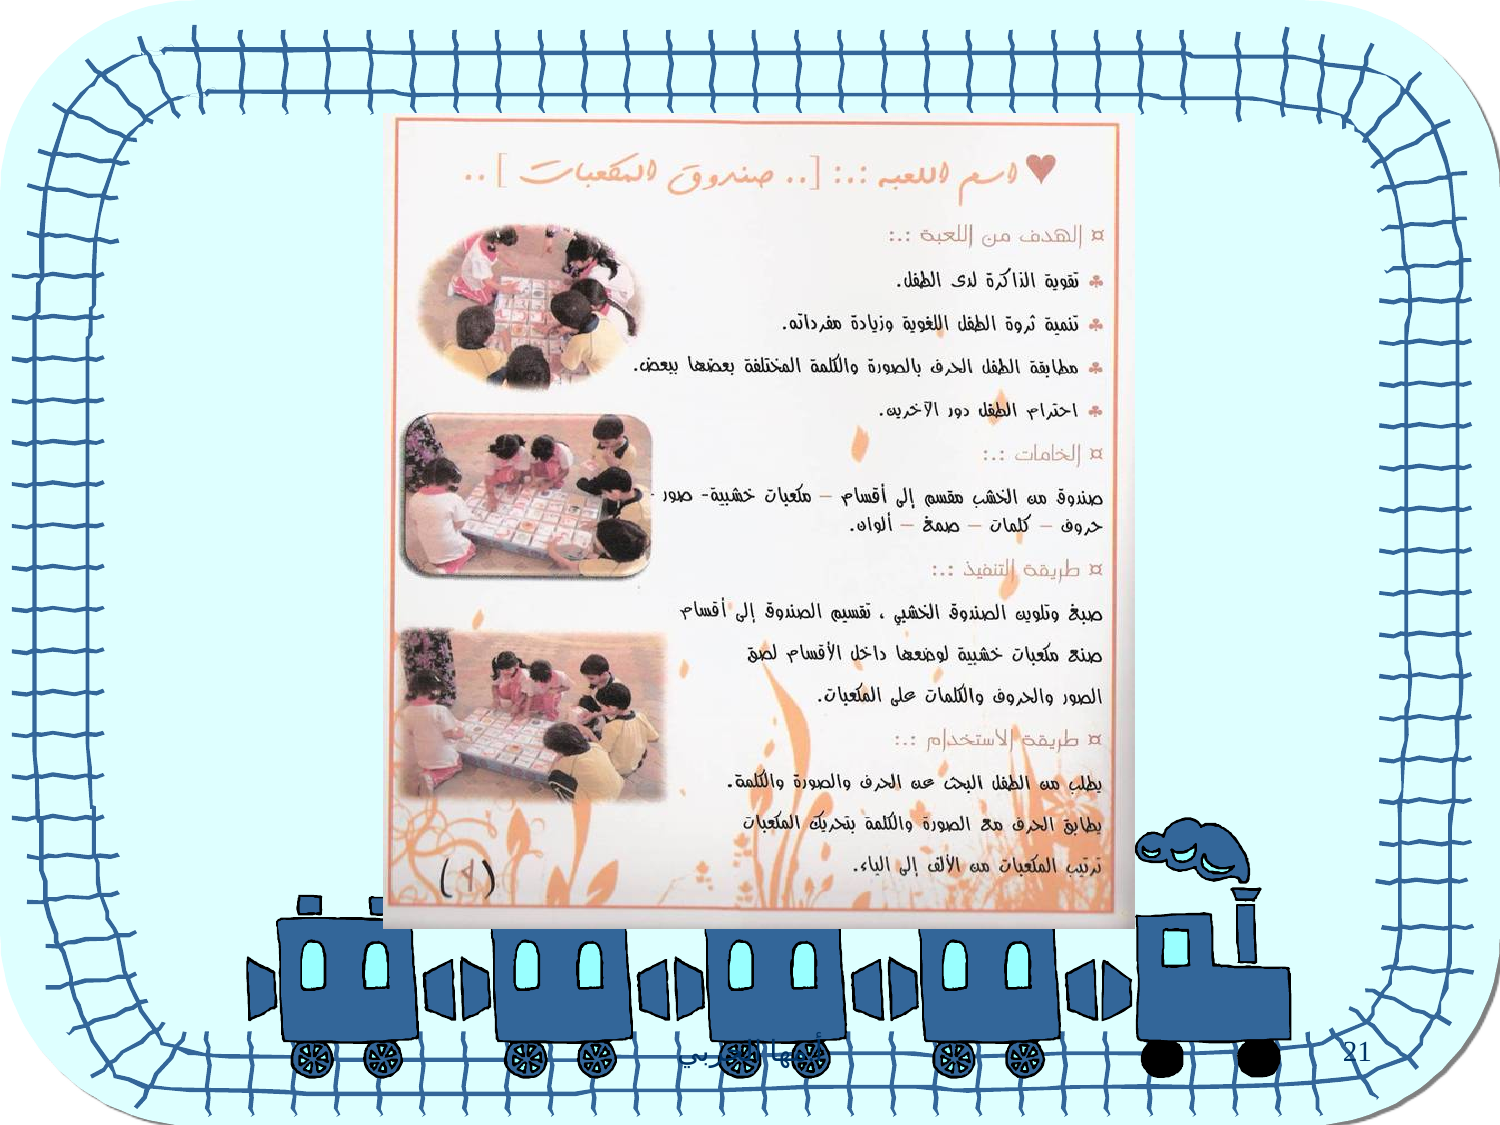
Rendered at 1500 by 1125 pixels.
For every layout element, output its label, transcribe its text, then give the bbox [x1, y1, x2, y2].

slide_number 21 [1074, 1024, 1388, 1101]
footer أ.مها الحربي [512, 1024, 988, 1101]
picture [383, 113, 1135, 929]
